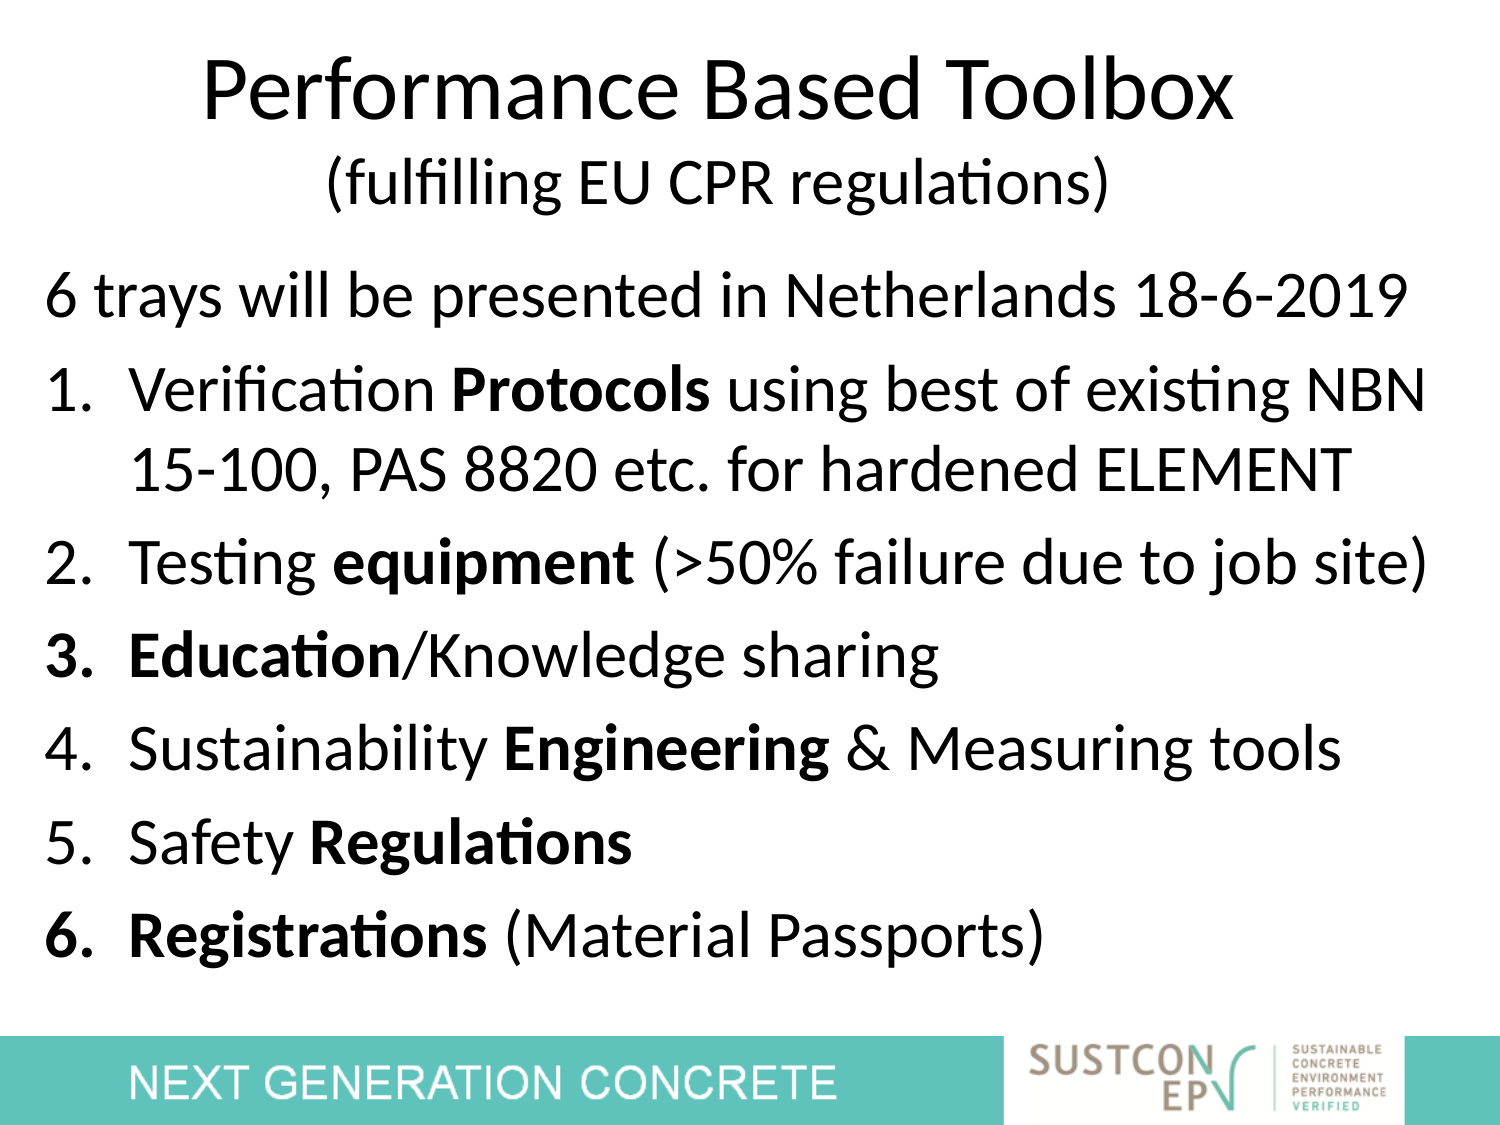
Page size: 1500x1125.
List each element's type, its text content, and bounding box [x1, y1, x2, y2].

picture [0, 1036, 1500, 1125]
title Performance Based Toolbox (fulfilling EU CPR regulations) [0, 24, 1438, 220]
list 6 trays will be presented in Netherlands 18-6-2019 Verification Protocols using best of existing NBN 15-100, PAS 8820 etc. for hardened ELEMENT Testing equipment (>50% failure due to job site) Education/Knowledge sharing Sustainability Engineering & Measuring tools Safety Regulations Registrations (Material Passports) [29, 243, 1471, 1012]
